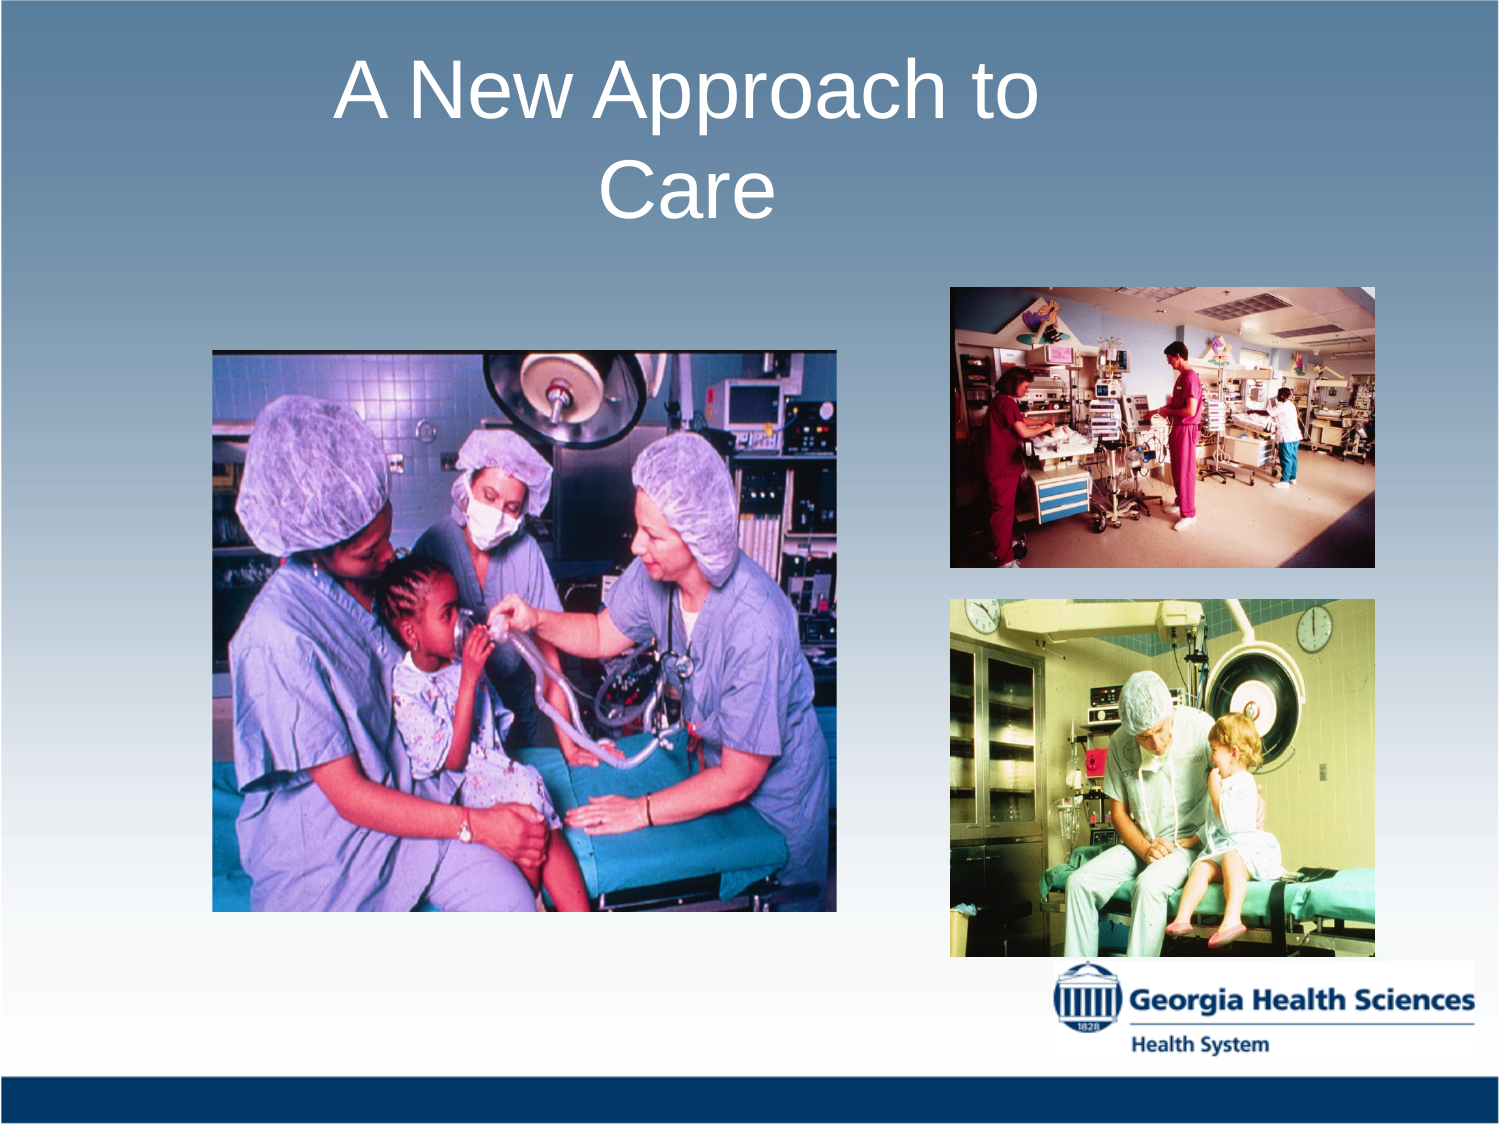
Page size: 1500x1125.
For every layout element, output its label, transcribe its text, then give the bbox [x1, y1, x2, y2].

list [949, 287, 1376, 568]
picture [0, 0, 1500, 1125]
title A New Approach to Care [224, 37, 1151, 251]
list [949, 599, 1376, 957]
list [212, 349, 837, 912]
